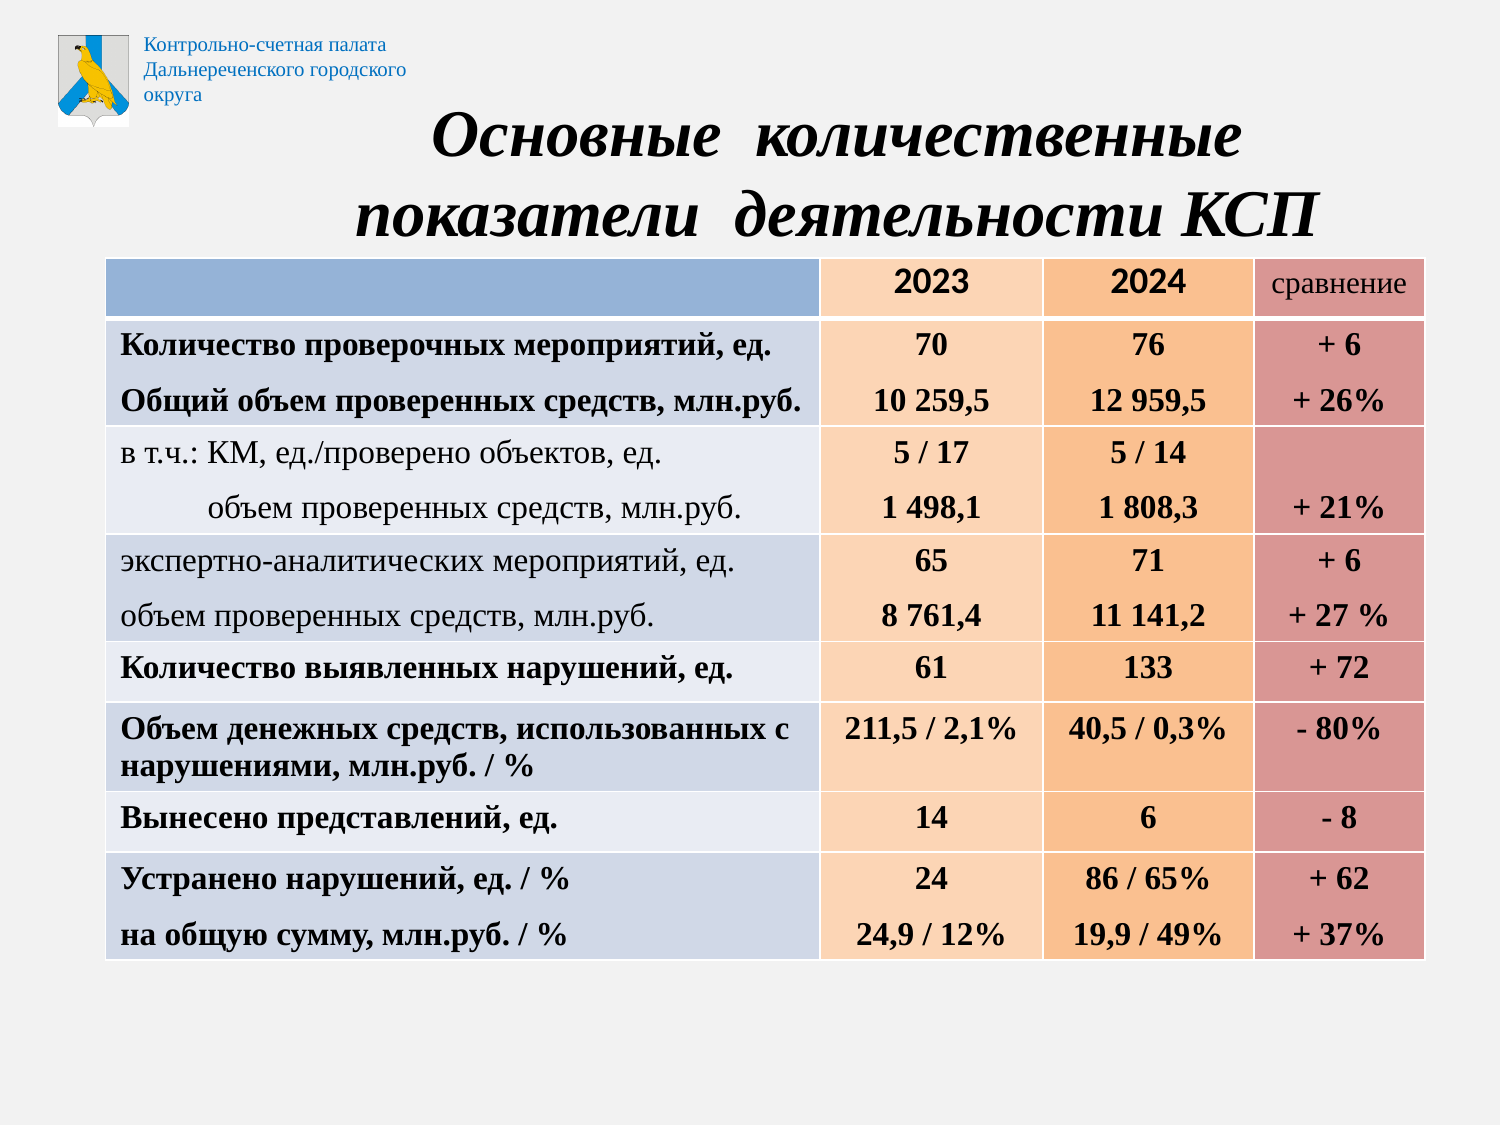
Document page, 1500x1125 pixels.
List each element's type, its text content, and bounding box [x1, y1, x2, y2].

table_header сравнение [1255, 259, 1424, 316]
table_cell - 8 [1255, 792, 1424, 851]
table_cell 5 / 14 1 808,3 [1044, 427, 1253, 533]
table_cell 86 / 65% 19,9 / 49% [1044, 853, 1253, 959]
table_cell 76 12 959,5 [1044, 321, 1253, 425]
table_cell 5 / 17 1 498,1 [821, 427, 1042, 533]
table_cell в т.ч.: КМ, ед./проверено объектов, ед. объем проверенных средств, млн.руб. [106, 427, 819, 533]
table_cell 70 10 259,5 [821, 321, 1042, 425]
table_cell - 80% [1255, 703, 1424, 791]
table_cell Количество проверочных мероприятий, ед. Общий объем проверенных средств, млн.руб. [106, 321, 819, 425]
table_cell + 6 + 26% [1255, 321, 1424, 425]
table_cell 14 [821, 792, 1042, 851]
text_box Контрольно-счетная палата Дальнереченского городского округа [128, 23, 434, 114]
table_cell Количество выявленных нарушений, ед. [106, 642, 819, 701]
table_cell Устранено нарушений, ед. / % на общую сумму, млн.руб. / % [106, 853, 819, 959]
table_header 2024 [1044, 259, 1253, 316]
table_cell 133 [1044, 642, 1253, 701]
table_header 2023 [821, 259, 1042, 316]
table_cell 211,5 / 2,1% [821, 703, 1042, 791]
title Основные количественные показатели деятельности КСП [246, 82, 1430, 258]
table_header [106, 259, 819, 316]
table_cell 6 [1044, 792, 1253, 851]
table_cell 71 11 141,2 [1044, 535, 1253, 641]
table_cell Объем денежных средств, использованных с нарушениями, млн.руб. / % [106, 703, 819, 791]
table_cell + 72 [1255, 642, 1424, 701]
table_cell 24 24,9 / 12% [821, 853, 1042, 959]
table_cell + 21% [1255, 427, 1424, 533]
table_cell + 62 + 37% [1255, 853, 1424, 959]
table_cell экспертно-аналитических мероприятий, ед. объем проверенных средств, млн.руб. [106, 535, 819, 641]
table_cell 61 [821, 642, 1042, 701]
table_cell 40,5 / 0,3% [1044, 703, 1253, 791]
picture [58, 34, 130, 127]
table_cell Вынесено представлений, ед. [106, 792, 819, 851]
table_cell 65 8 761,4 [821, 535, 1042, 641]
table_cell + 6 + 27 % [1255, 535, 1424, 641]
